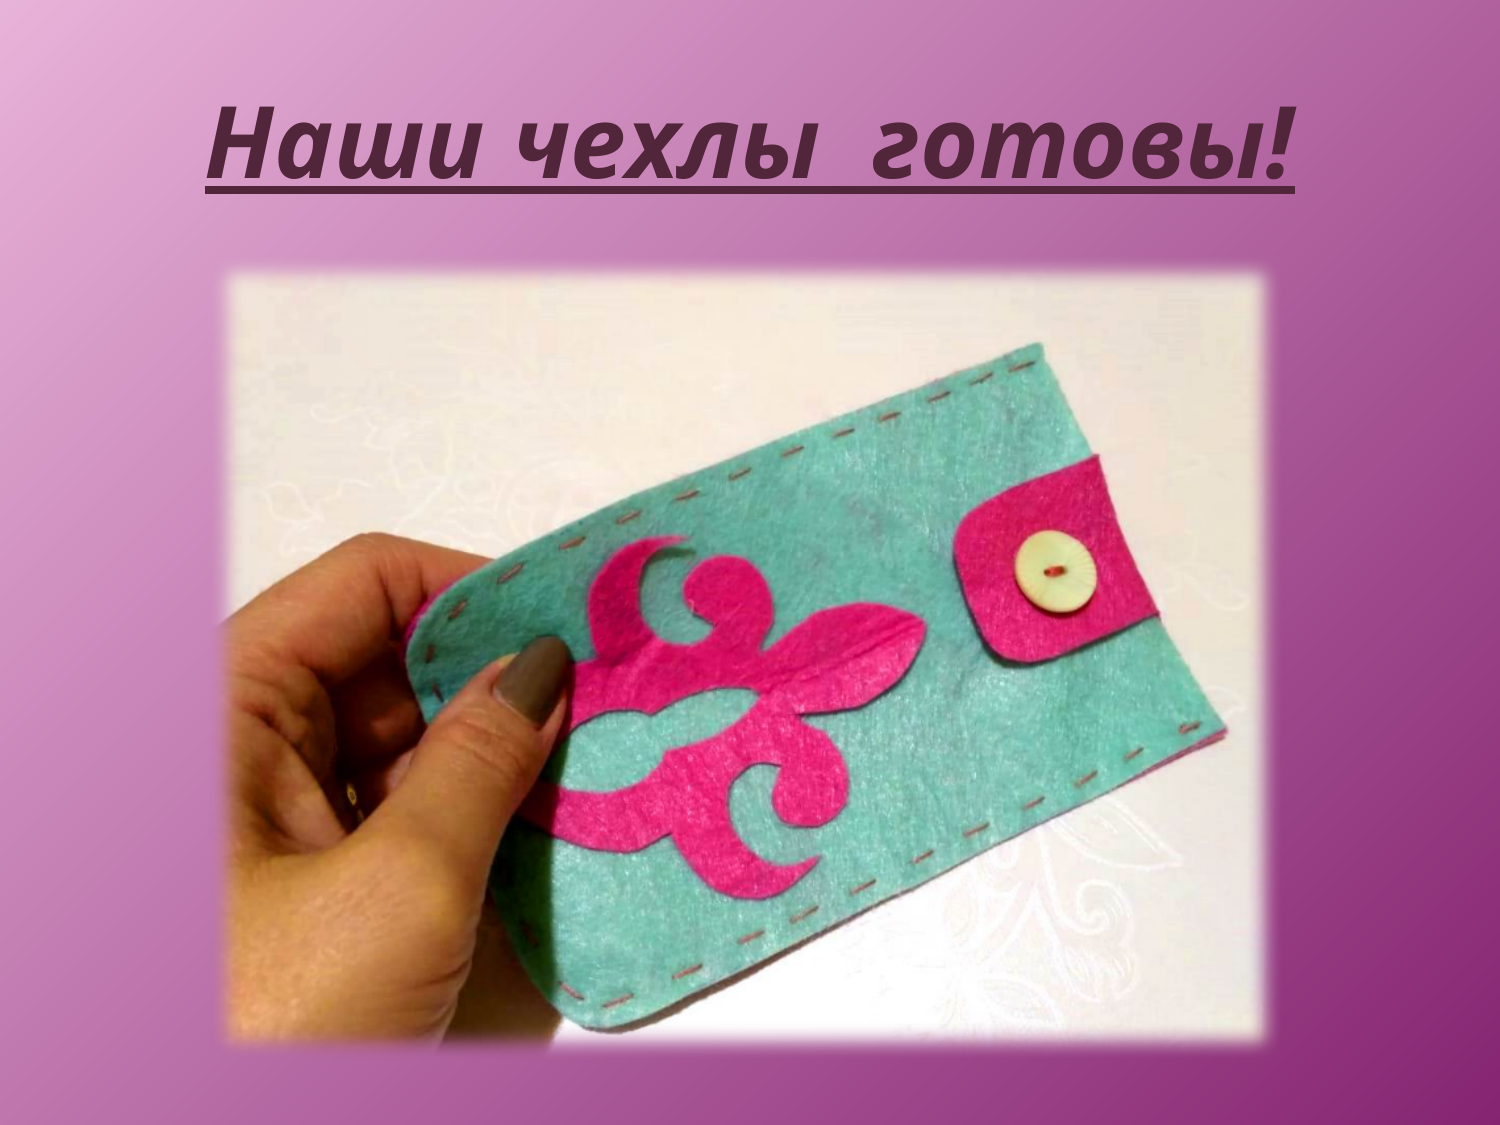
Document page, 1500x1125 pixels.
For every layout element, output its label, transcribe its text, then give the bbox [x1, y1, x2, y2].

title Наши чехлы готовы! [75, 45, 1425, 233]
picture [209, 255, 1283, 1060]
